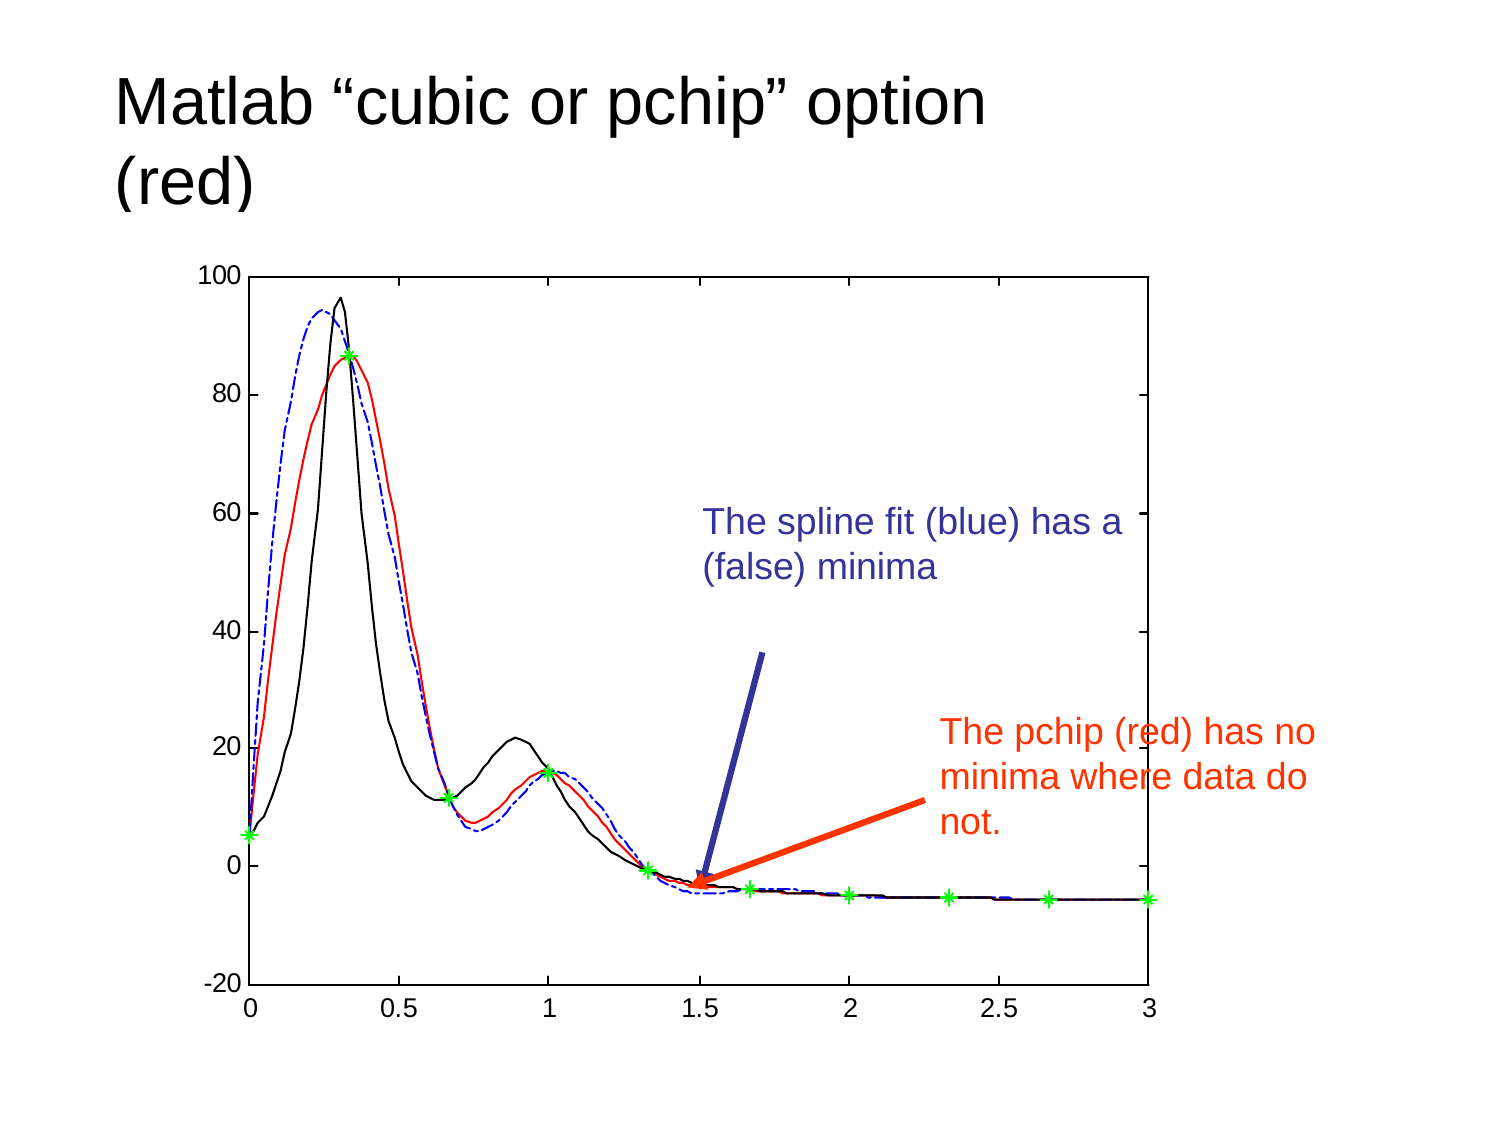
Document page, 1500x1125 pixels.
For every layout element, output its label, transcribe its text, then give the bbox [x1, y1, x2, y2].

picture [99, 212, 1263, 1085]
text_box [687, 699, 1376, 895]
title Matlab “cubic or pchip” option (red) [99, 74, 1026, 201]
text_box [687, 489, 1226, 699]
